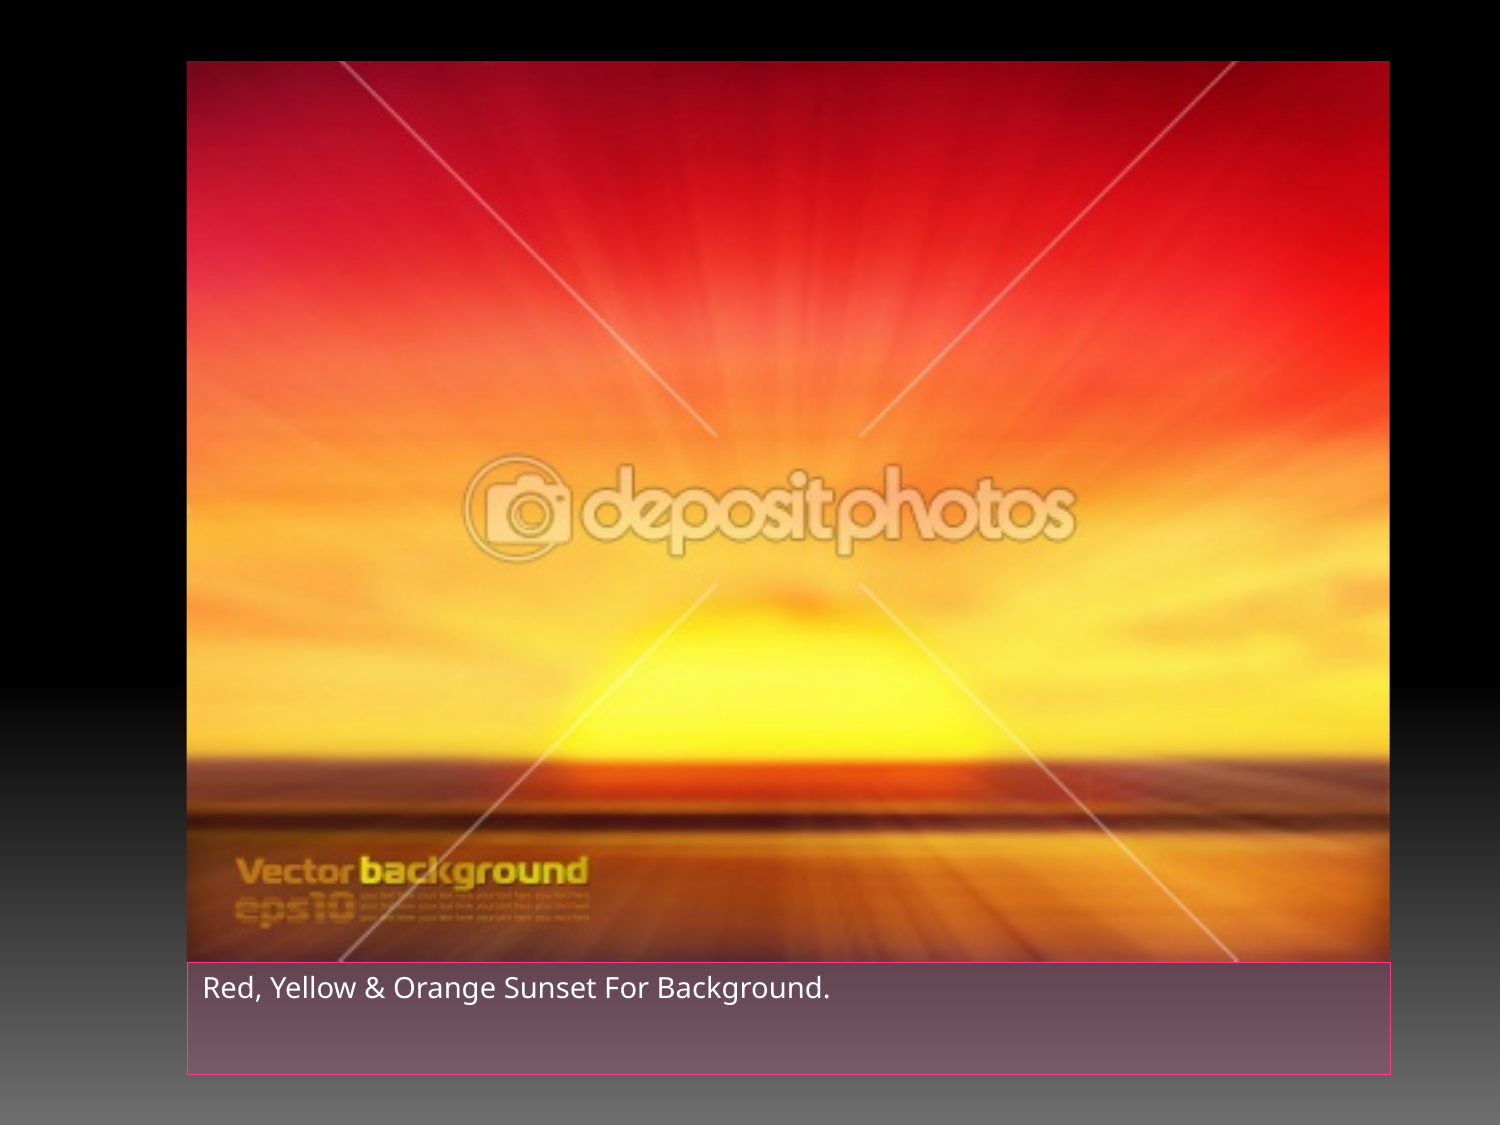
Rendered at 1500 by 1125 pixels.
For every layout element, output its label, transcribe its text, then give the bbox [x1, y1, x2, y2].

picture [186, 61, 1390, 962]
list Red, Yellow & Orange Sunset For Background. [187, 962, 1391, 1075]
